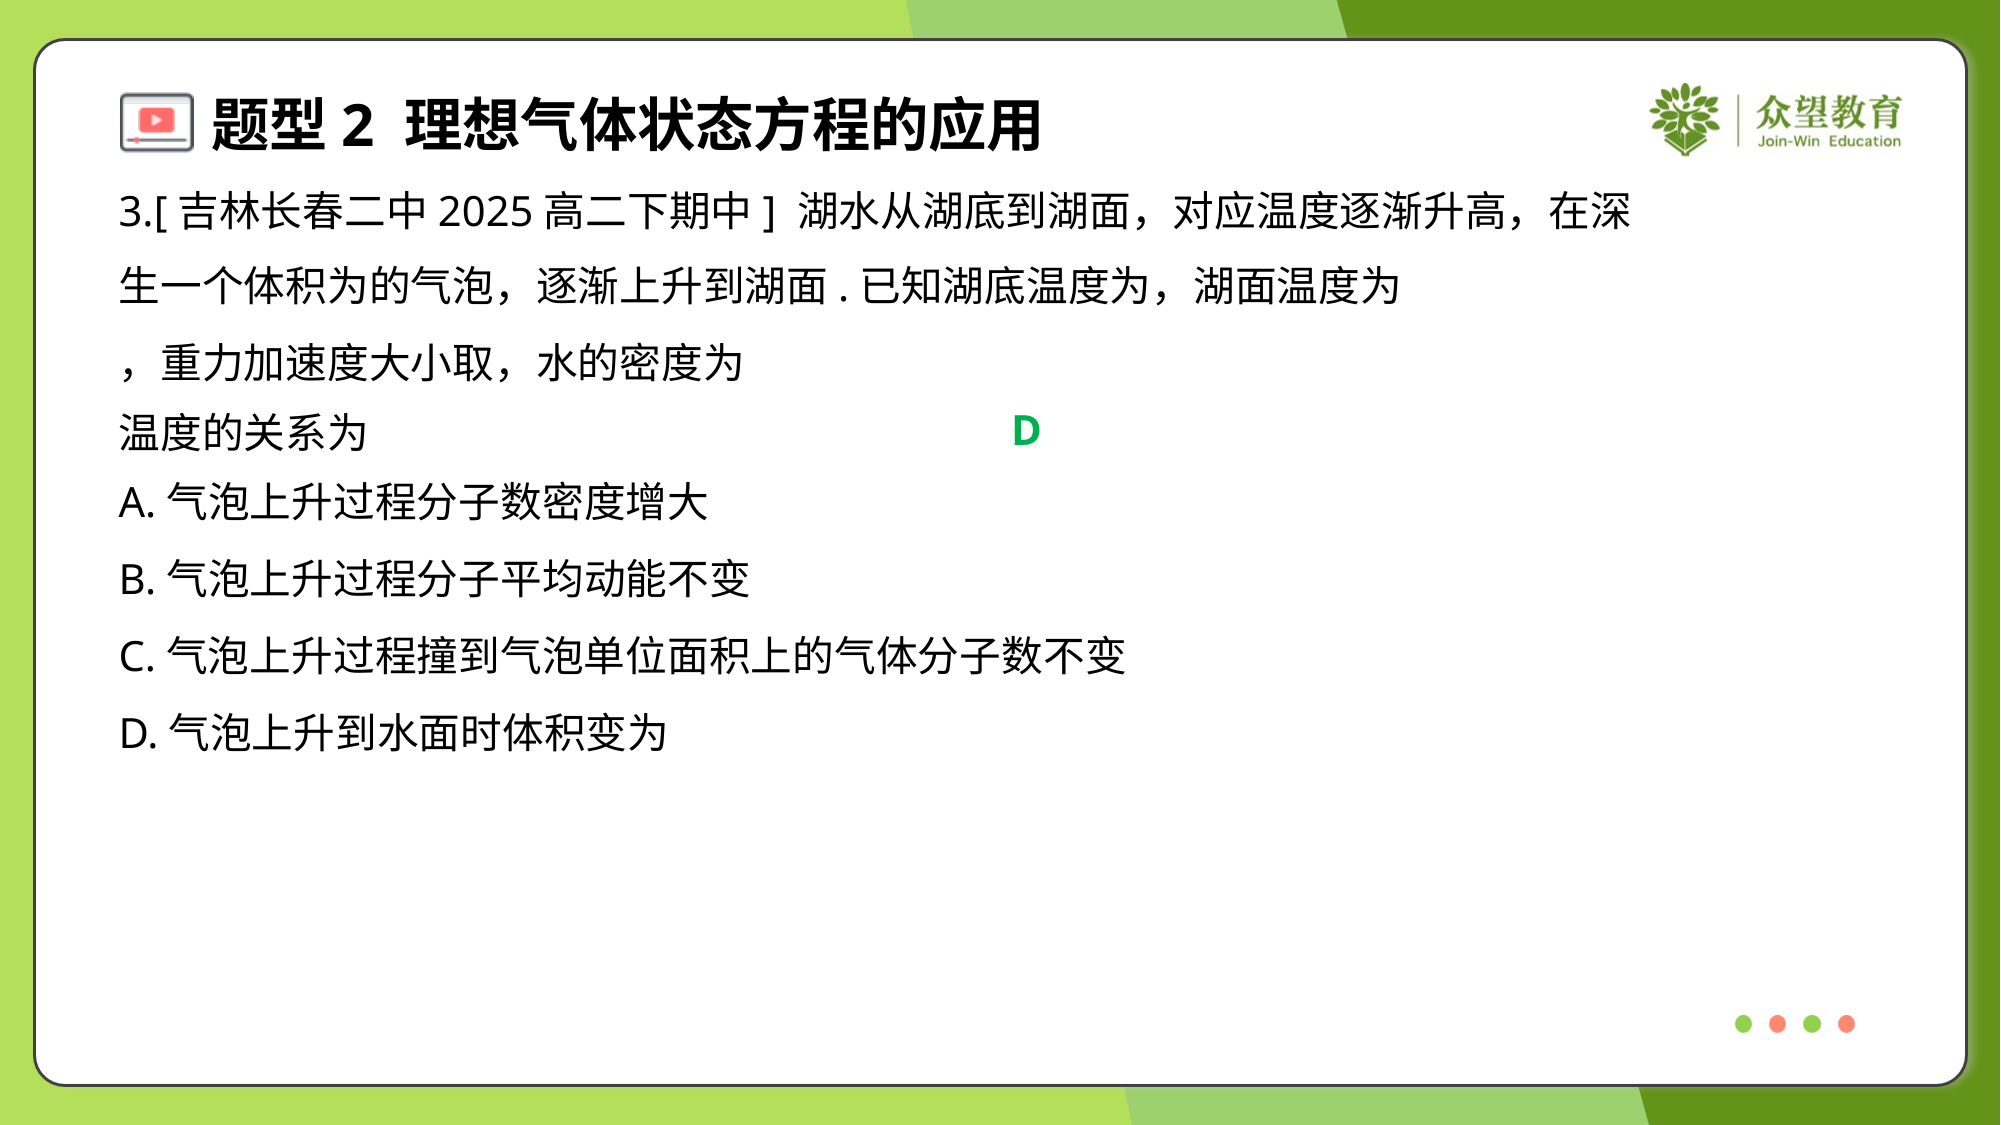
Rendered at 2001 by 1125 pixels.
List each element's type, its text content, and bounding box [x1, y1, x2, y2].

picture [0, 0, 2000, 1125]
text_box D [994, 383, 1059, 448]
